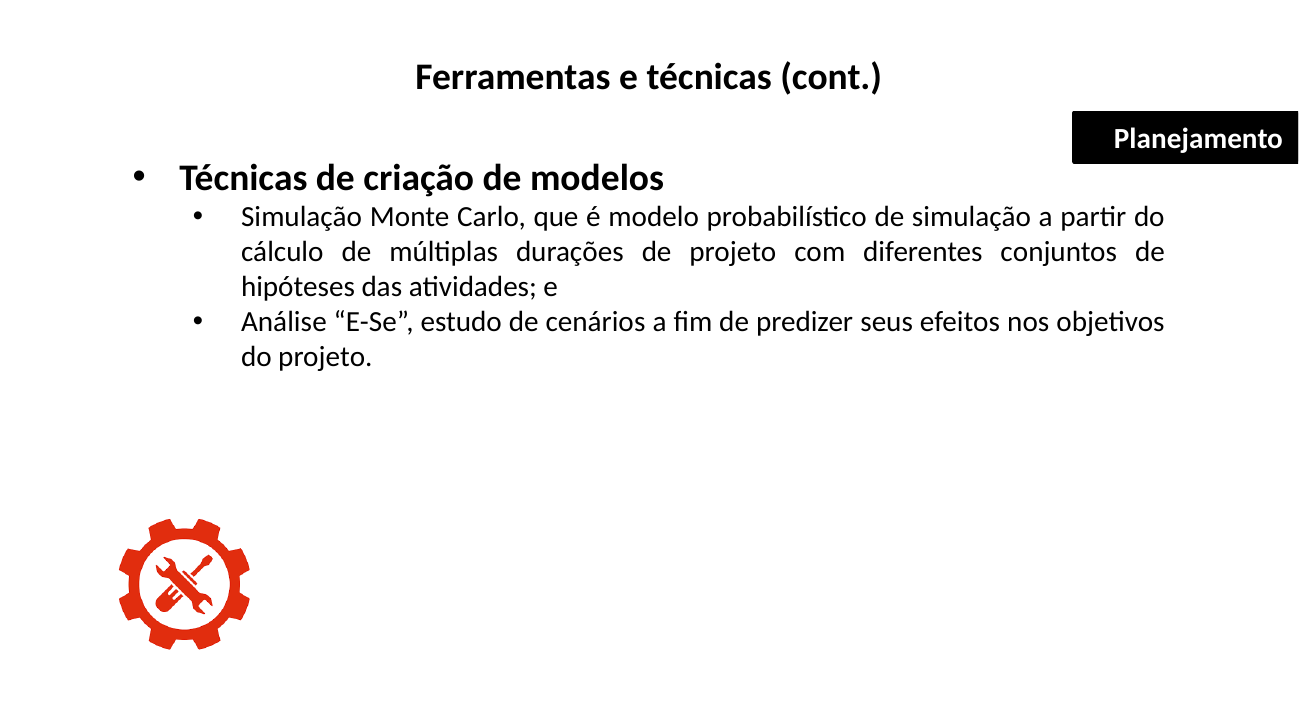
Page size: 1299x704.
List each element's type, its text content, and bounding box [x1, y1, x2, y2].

text_box Técnicas de criação de modelos Simulação Monte Carlo, que é modelo probabilístico de simulação a partir do cálculo de múltiplas durações de projeto com diferentes conjuntos de hipóteses das atividades; e Análise “E-Se”, estudo de cenários a fim de predizer seus efeitos nos objetivos do projeto. [117, 145, 1181, 383]
picture [117, 517, 251, 651]
text_box Ferramentas e técnicas (cont.) [0, 44, 1299, 106]
text_box Planejamento [1074, 112, 1299, 162]
